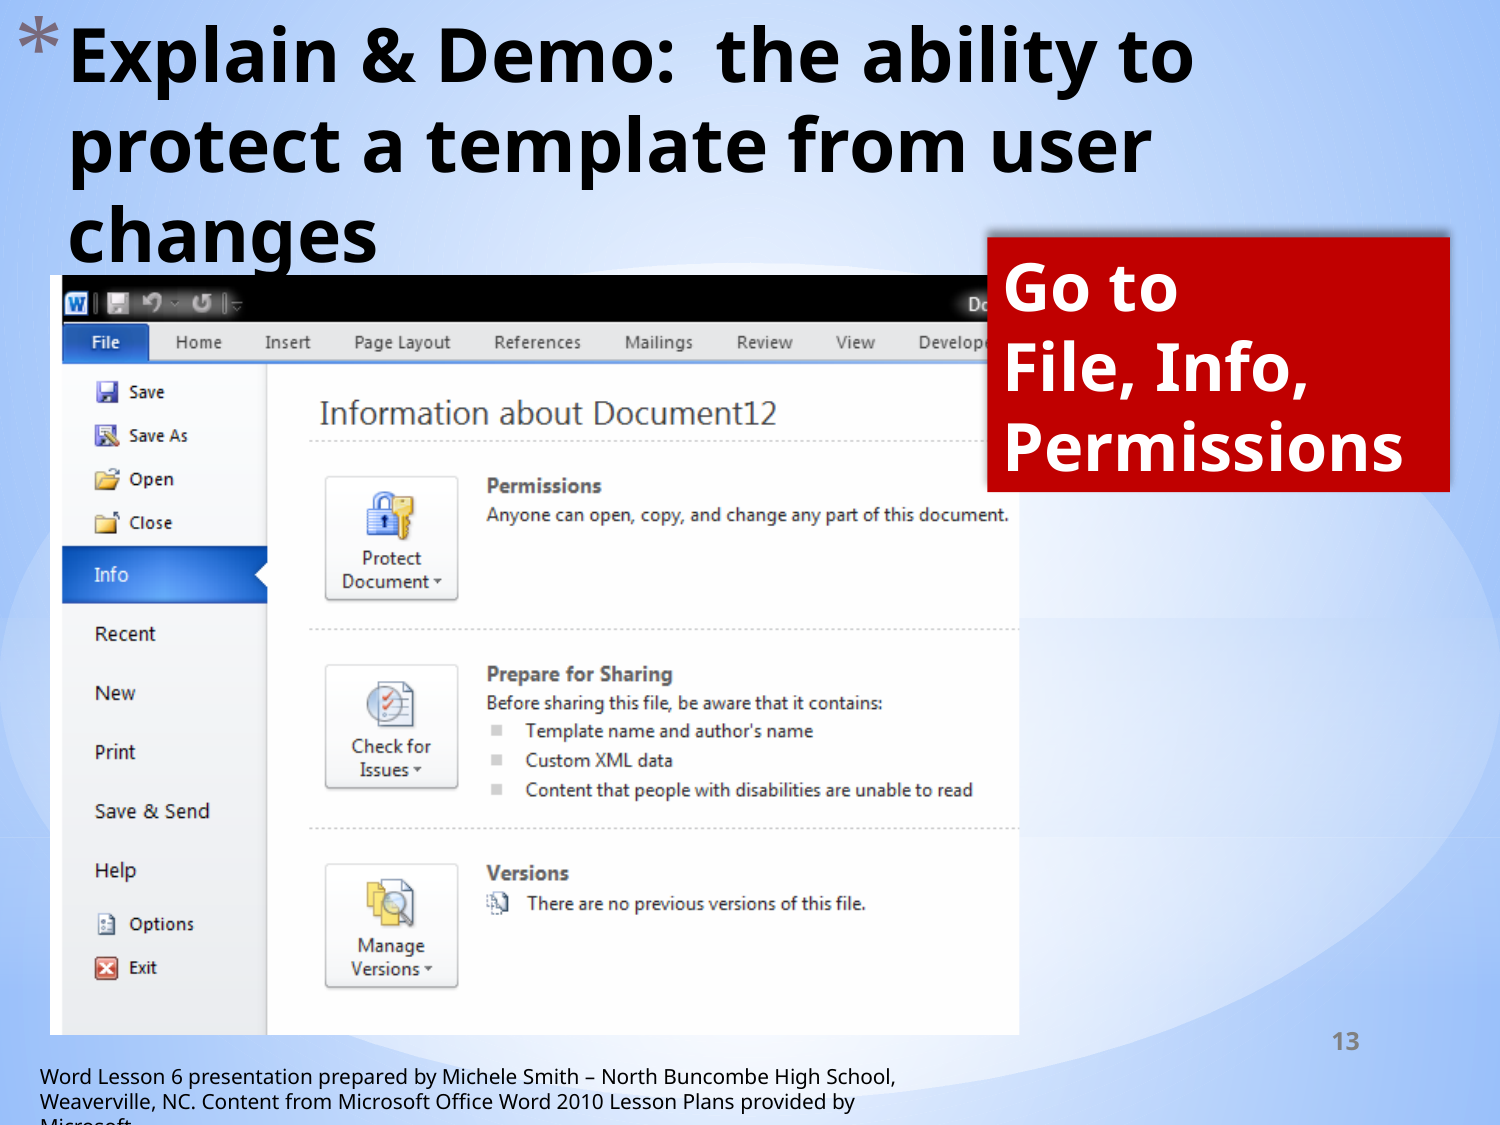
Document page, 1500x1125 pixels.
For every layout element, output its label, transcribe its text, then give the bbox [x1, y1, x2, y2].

footer Word Lesson 6 presentation prepared by Michele Smith – North Buncombe High School, Weaverville, NC. Content from Microsoft Office Word 2010 Lesson Plans provided by Microsoft. [24, 1056, 963, 1125]
text_box Go to File, Info, Permissions [987, 237, 1450, 493]
slide_number 13 [1074, 1012, 1375, 1073]
picture [49, 274, 1020, 1035]
title Explain & Demo: the ability to protect a template from user changes [0, 0, 1500, 188]
